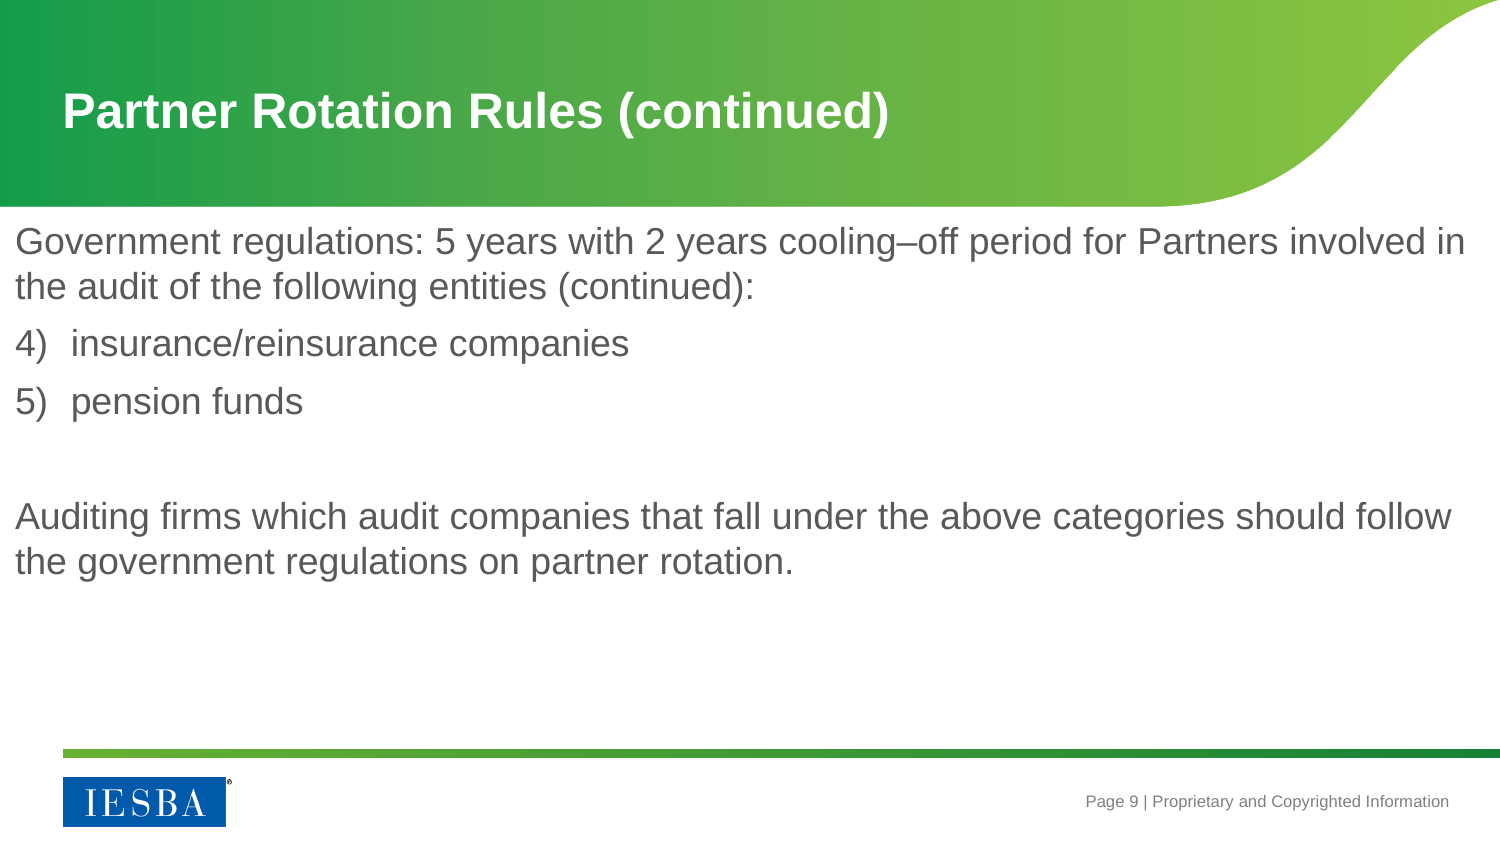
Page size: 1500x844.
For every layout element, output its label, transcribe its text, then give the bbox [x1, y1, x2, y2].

list Government regulations: 5 years with 2 years cooling–off period for Partners involved in the audit of the following entities (continued): 4) insurance/reinsurance companies 5) pension funds Auditing firms which audit companies that fall under the above categories should follow the government regulations on partner rotation. [0, 209, 1500, 747]
title Partner Rotation Rules (continued) [62, 75, 1300, 142]
picture [63, 777, 232, 827]
picture [0, 0, 1500, 207]
